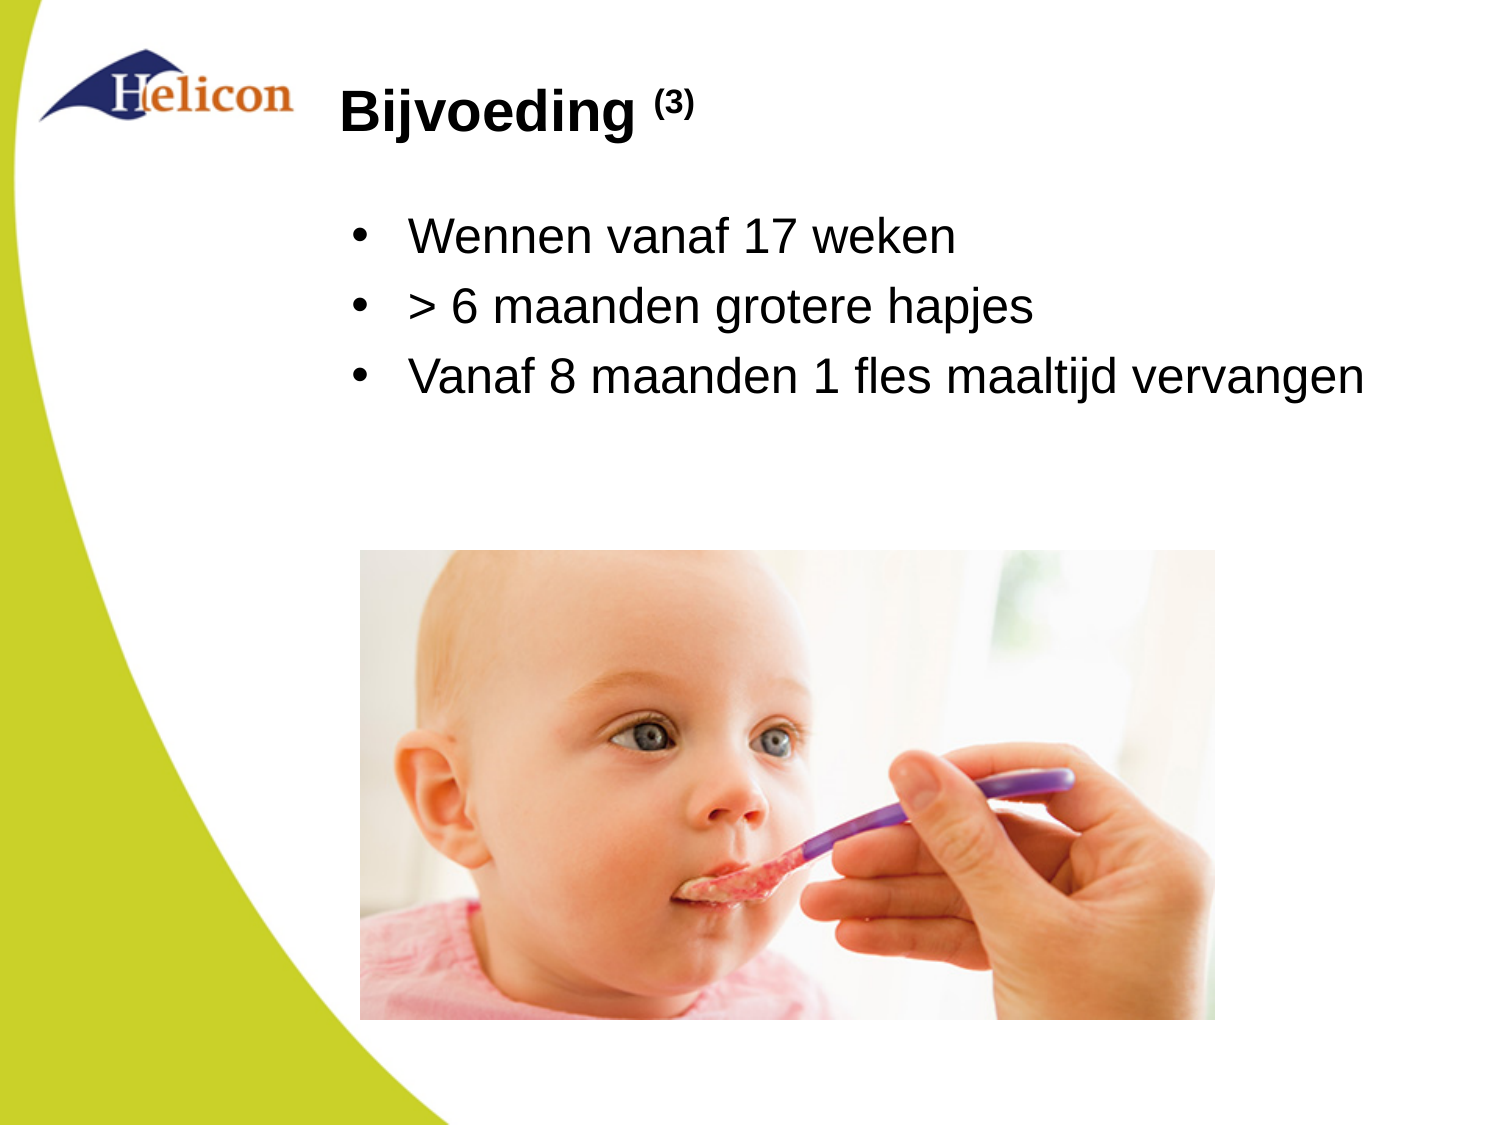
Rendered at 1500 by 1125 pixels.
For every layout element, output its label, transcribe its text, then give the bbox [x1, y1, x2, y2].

list Wennen vanaf 17 weken > 6 maanden grotere hapjes Vanaf 8 maanden 1 fles maaltijd vervangen [336, 196, 1425, 1005]
picture [0, 0, 1500, 1125]
title Bijvoeding (3) [324, 54, 1415, 161]
